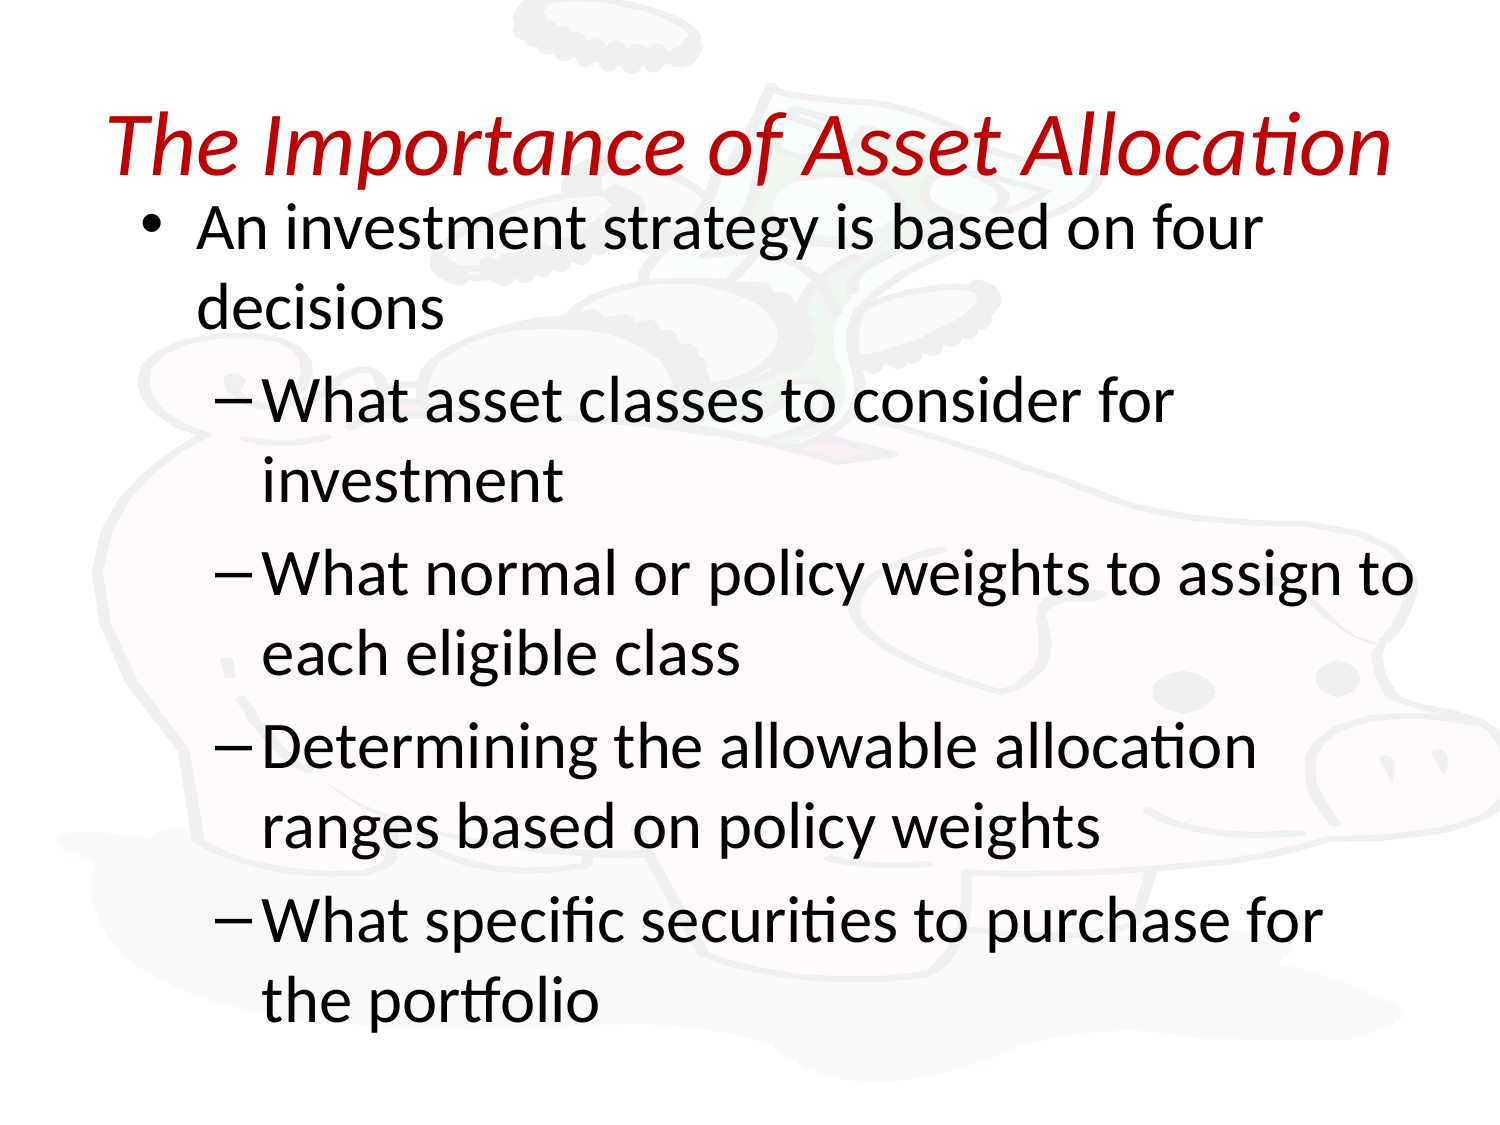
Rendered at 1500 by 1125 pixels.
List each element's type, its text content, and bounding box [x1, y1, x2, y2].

list An investment strategy is based on four decisions What asset classes to consider for investment What normal or policy weights to assign to each eligible class Determining the allowable allocation ranges based on policy weights What specific securities to purchase for the portfolio [125, 174, 1438, 1088]
title The Importance of Asset Allocation [75, 45, 1425, 233]
